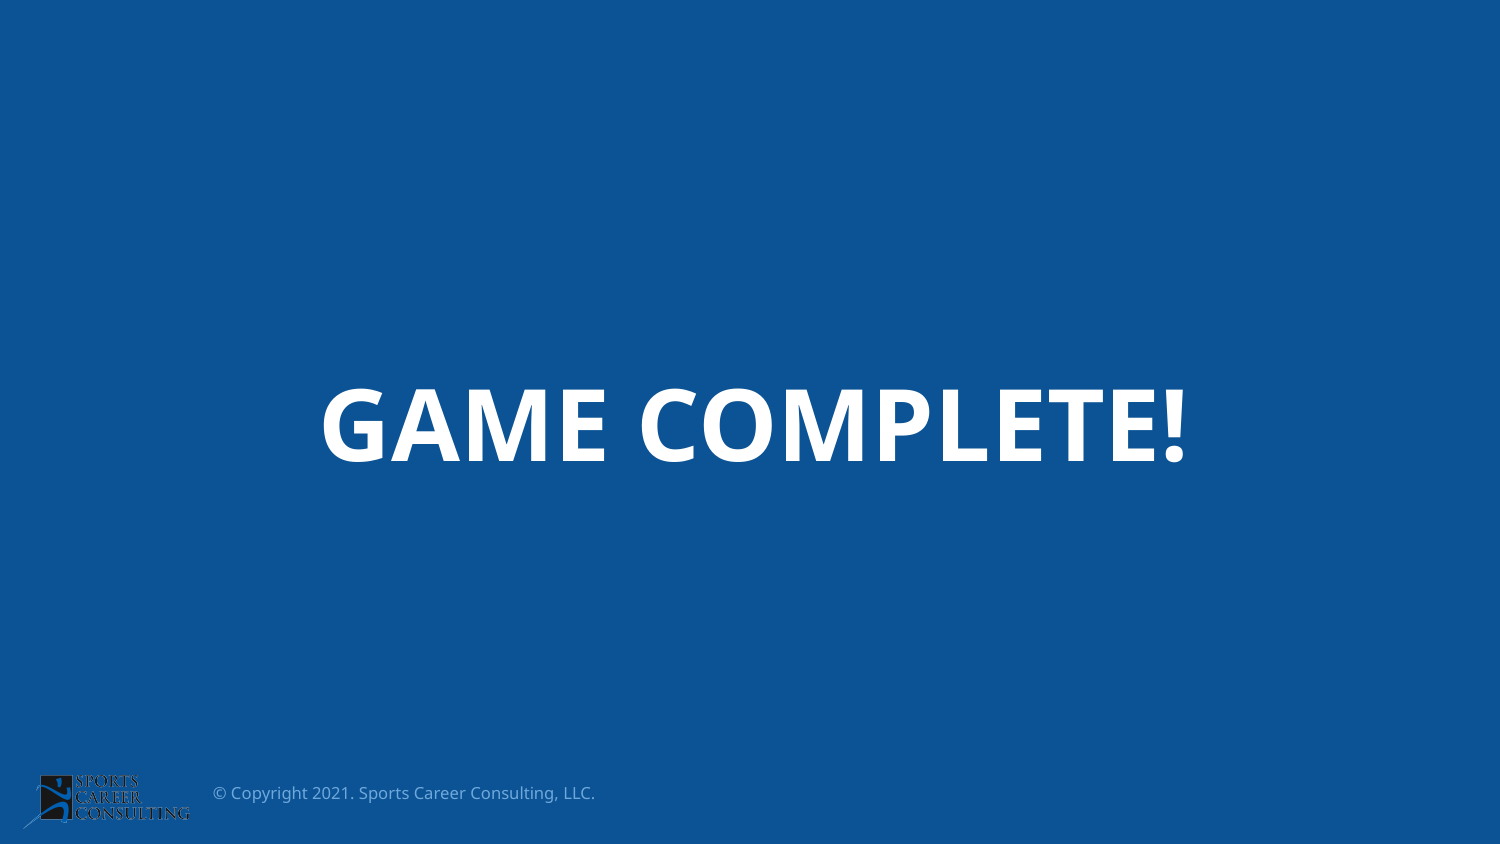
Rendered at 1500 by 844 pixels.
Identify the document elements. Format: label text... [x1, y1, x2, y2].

text_box © Copyright 2021. Sports Career Consulting, LLC. [197, 767, 750, 838]
picture [22, 774, 190, 829]
title GAME COMPLETE! [110, 351, 1399, 493]
